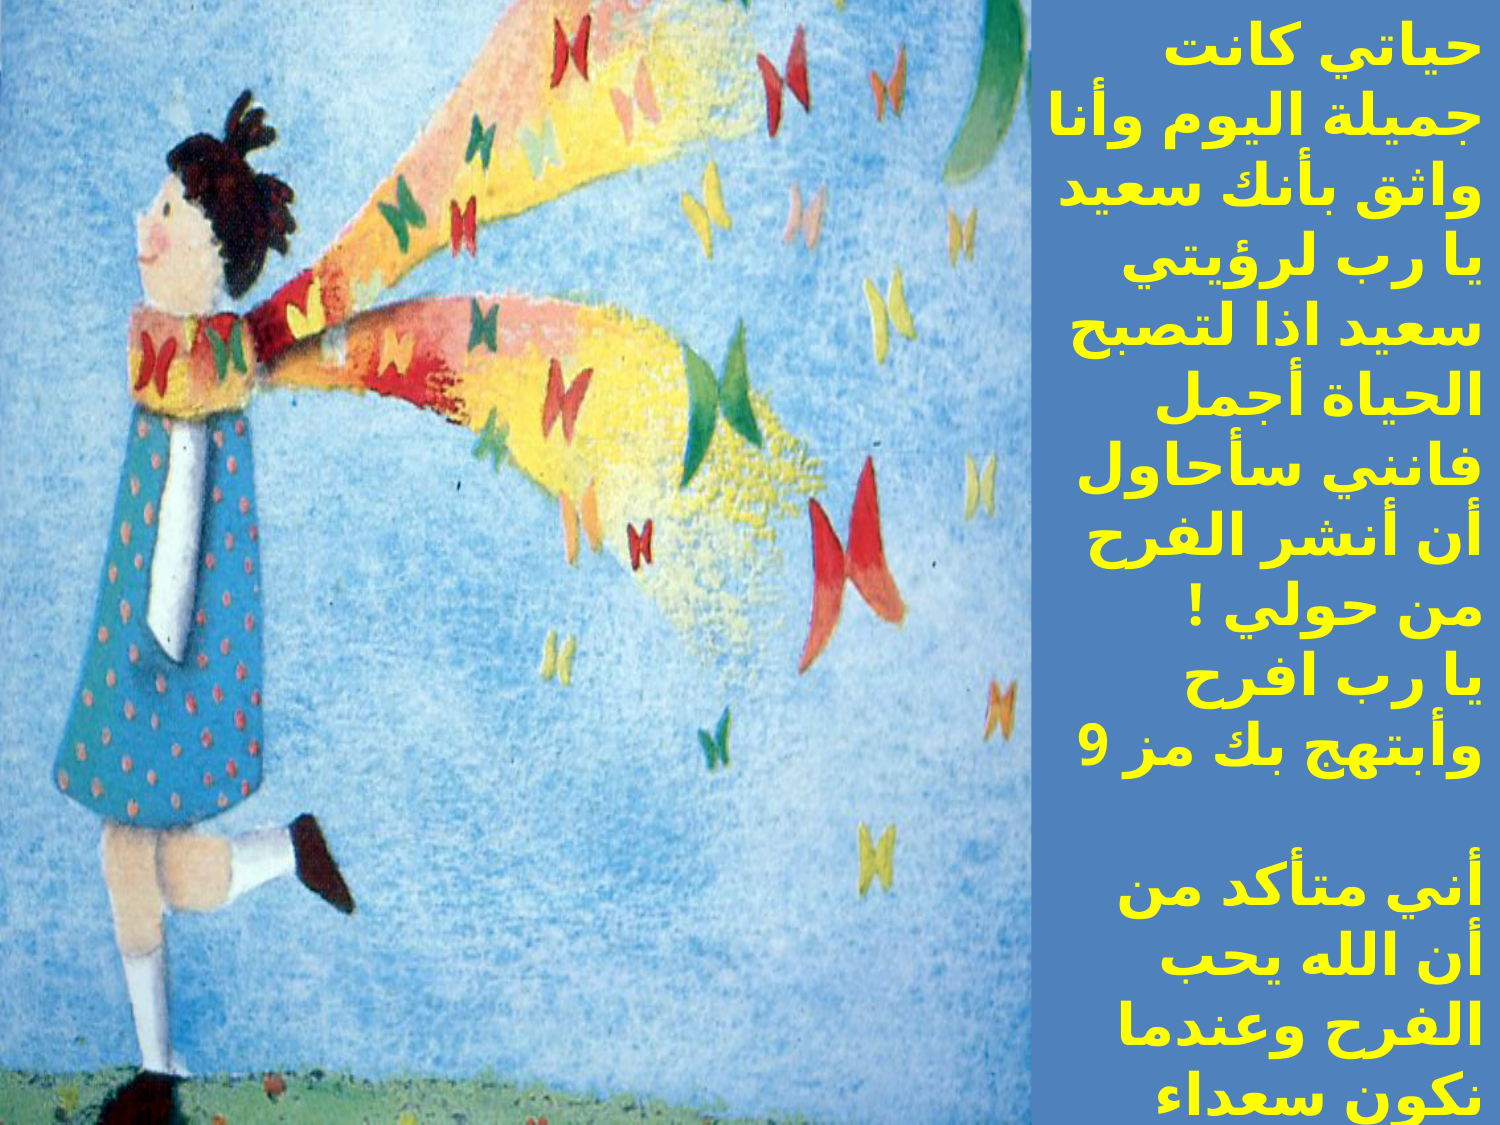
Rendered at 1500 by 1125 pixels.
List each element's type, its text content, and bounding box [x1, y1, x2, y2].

text_box حياتي كانت جميلة اليوم وأنا واثق بأنك سعيد يا رب لرؤيتي سعيد اذا لتصبح الحياة أجمل فانني سأحاول أن أنشر الفرح من حولي ! يا رب افرح وأبتهج بك مز 9 أني متأكد من أن الله يحب الفرح وعندما نكون سعداء وعندما نجعل الآخرين سعداء أيضا فبالتأكيد يكون الله سعيد هو أيضا . [1032, 0, 1500, 1125]
picture [0, 0, 1032, 1125]
